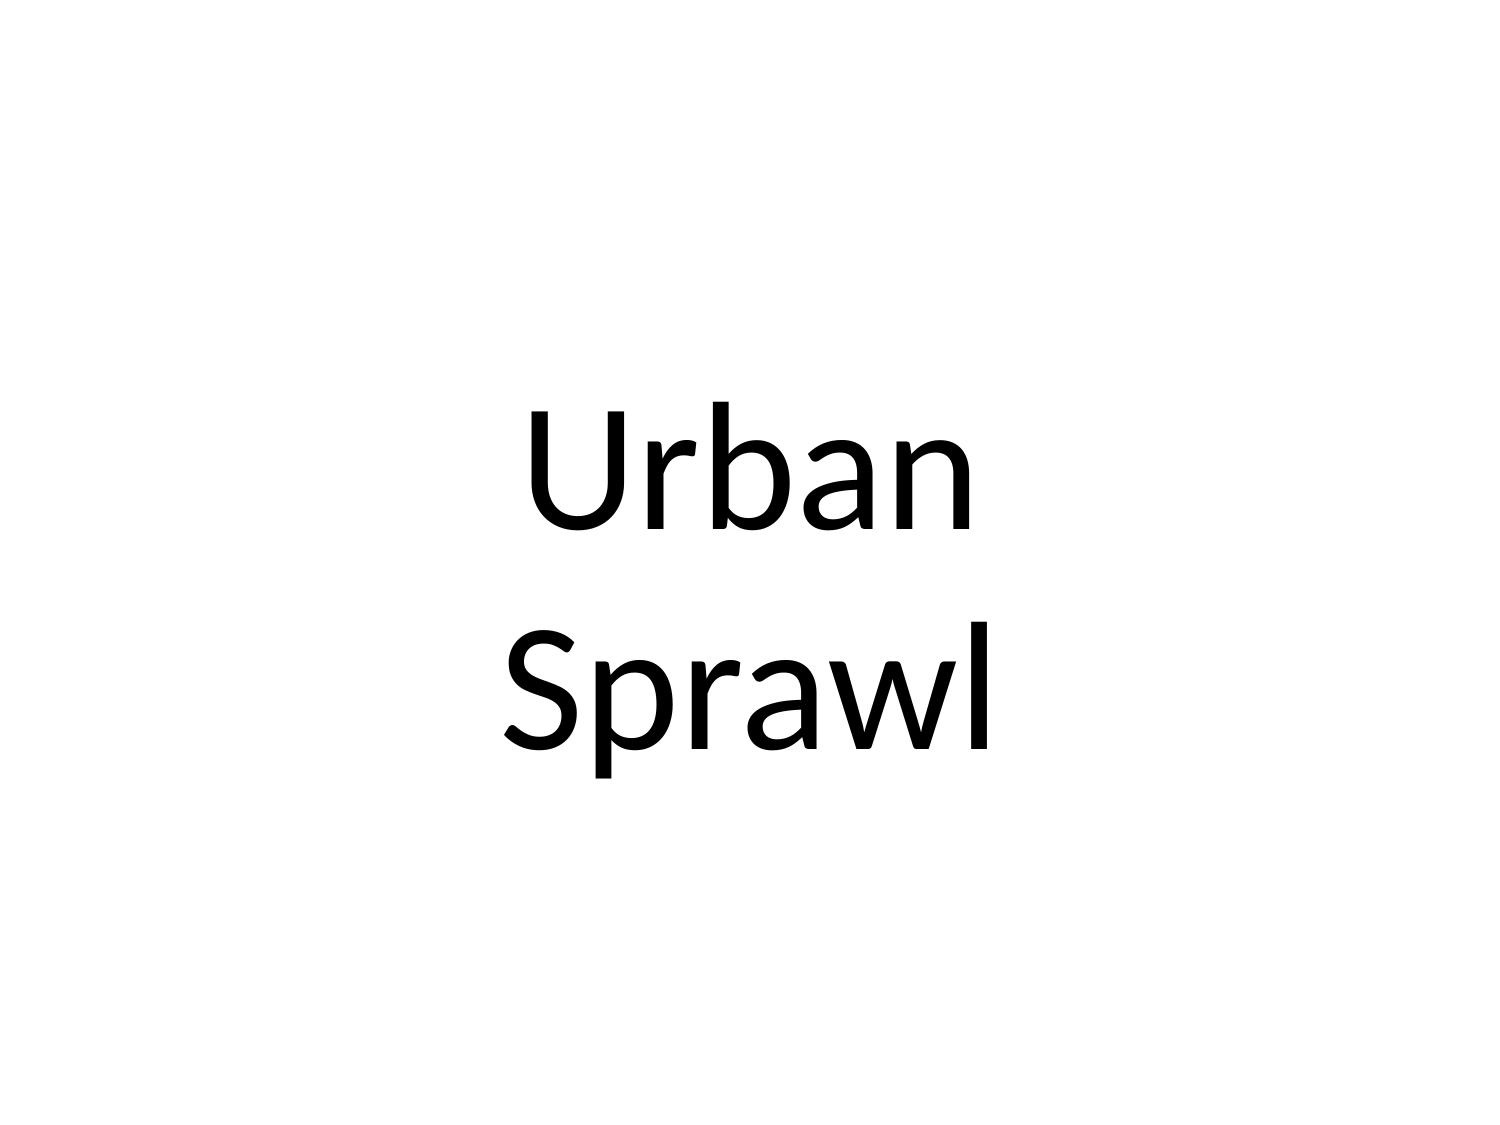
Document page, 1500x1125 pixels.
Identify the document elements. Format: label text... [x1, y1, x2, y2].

title Urban Sprawl [75, 45, 1425, 1088]
